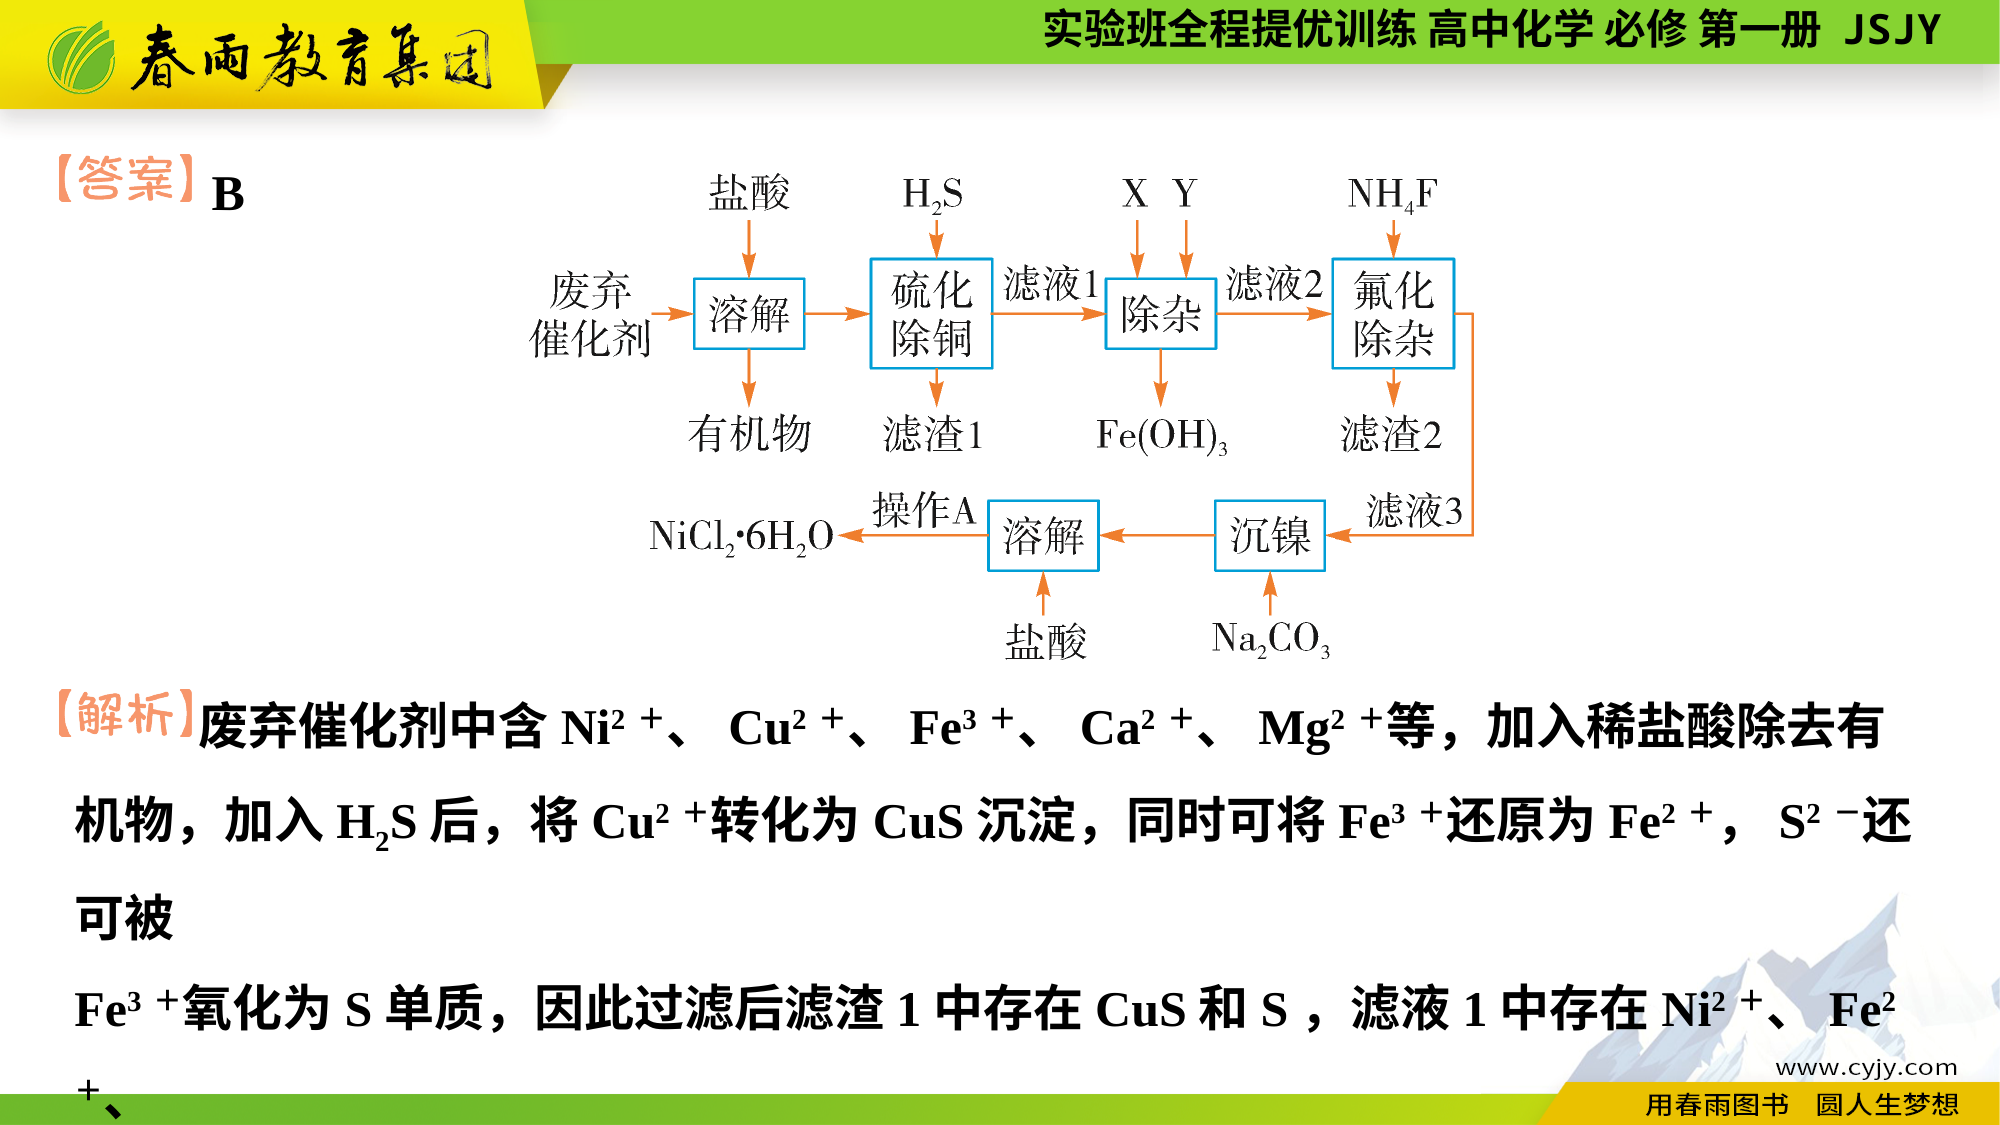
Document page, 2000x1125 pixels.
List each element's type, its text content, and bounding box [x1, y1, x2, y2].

text_box 废弃催化剂中含Ni2＋、Cu2＋、Fe3＋、Ca2＋、Mg2＋等，加入稀盐酸除去有机物，加入H2S后，将Cu2＋转化为CuS沉淀，同时可将Fe3＋还原为Fe2＋，S2－还可被 Fe3＋氧化为S单质，因此过滤后滤渣1中存在CuS和S，滤液1中存在Ni2＋、Fe2＋、 Ca2＋、Mg2＋、H＋等， [59, 656, 1944, 1125]
list B [59, 122, 1944, 218]
picture [0, 0, 2000, 1125]
